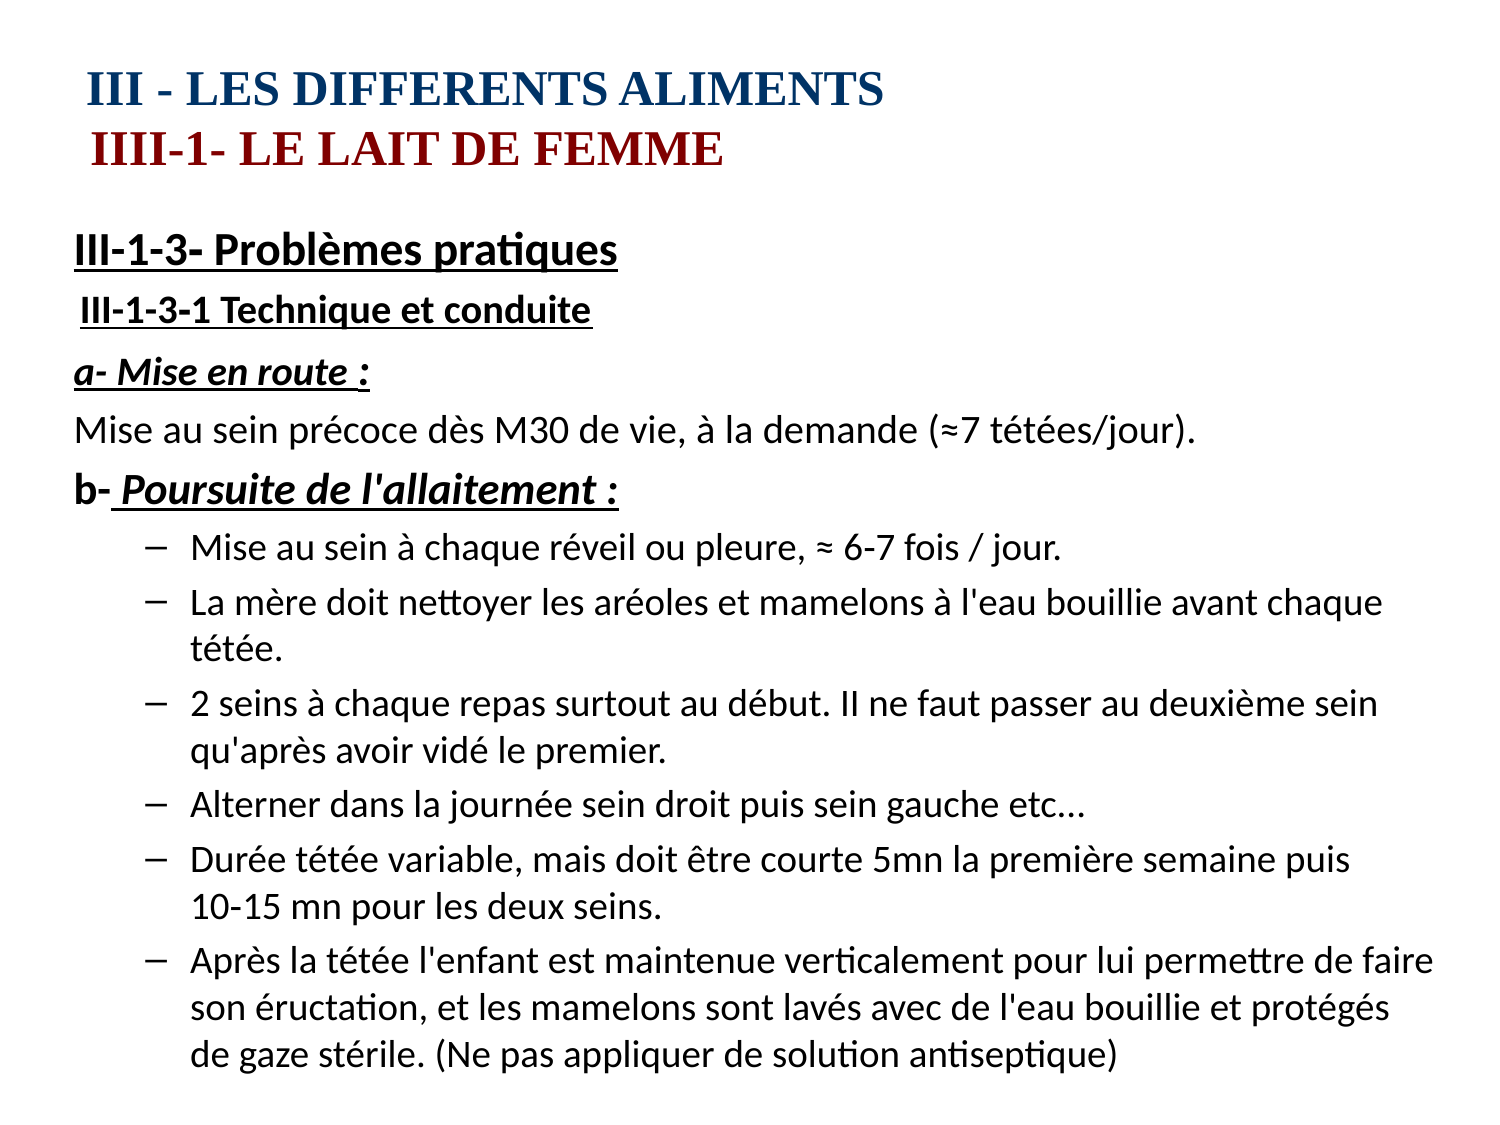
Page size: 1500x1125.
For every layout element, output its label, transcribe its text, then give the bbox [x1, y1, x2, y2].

title III ‑ LES DIFFERENTS ALIMENTS IIII-1‑ LE LAIT DE FEMME [0, 105, 1351, 247]
list III-1-3‑ Problèmes pratiques III-1-3‑1 Technique et conduite a- Mise en route : Mise au sein précoce dès M30 de vie, à la demande (≈7 tétées/jour). b- Poursuite de l'allaitement : Mise au sein à chaque réveil ou pleure, ≈ 6‑7 fois / jour. La mère doit nettoyer les aréoles et mamelons à l'eau bouillie avant chaque tétée. 2 seins à chaque repas surtout au début. II ne faut passer au deuxième sein qu'après avoir vidé le premier. Alterner dans la journée sein droit puis sein gauche etc... Durée tétée variable, mais doit être courte 5mn la première semaine puis 10‑15 mn pour les deux seins. Après la tétée l'enfant est maintenue verticalement pour lui permettre de faire son éructation, et les mamelons sont lavés avec de l'eau bouillie et protégés de gaze stérile. (Ne pas appliquer de solution antiseptique) [58, 210, 1454, 1091]
